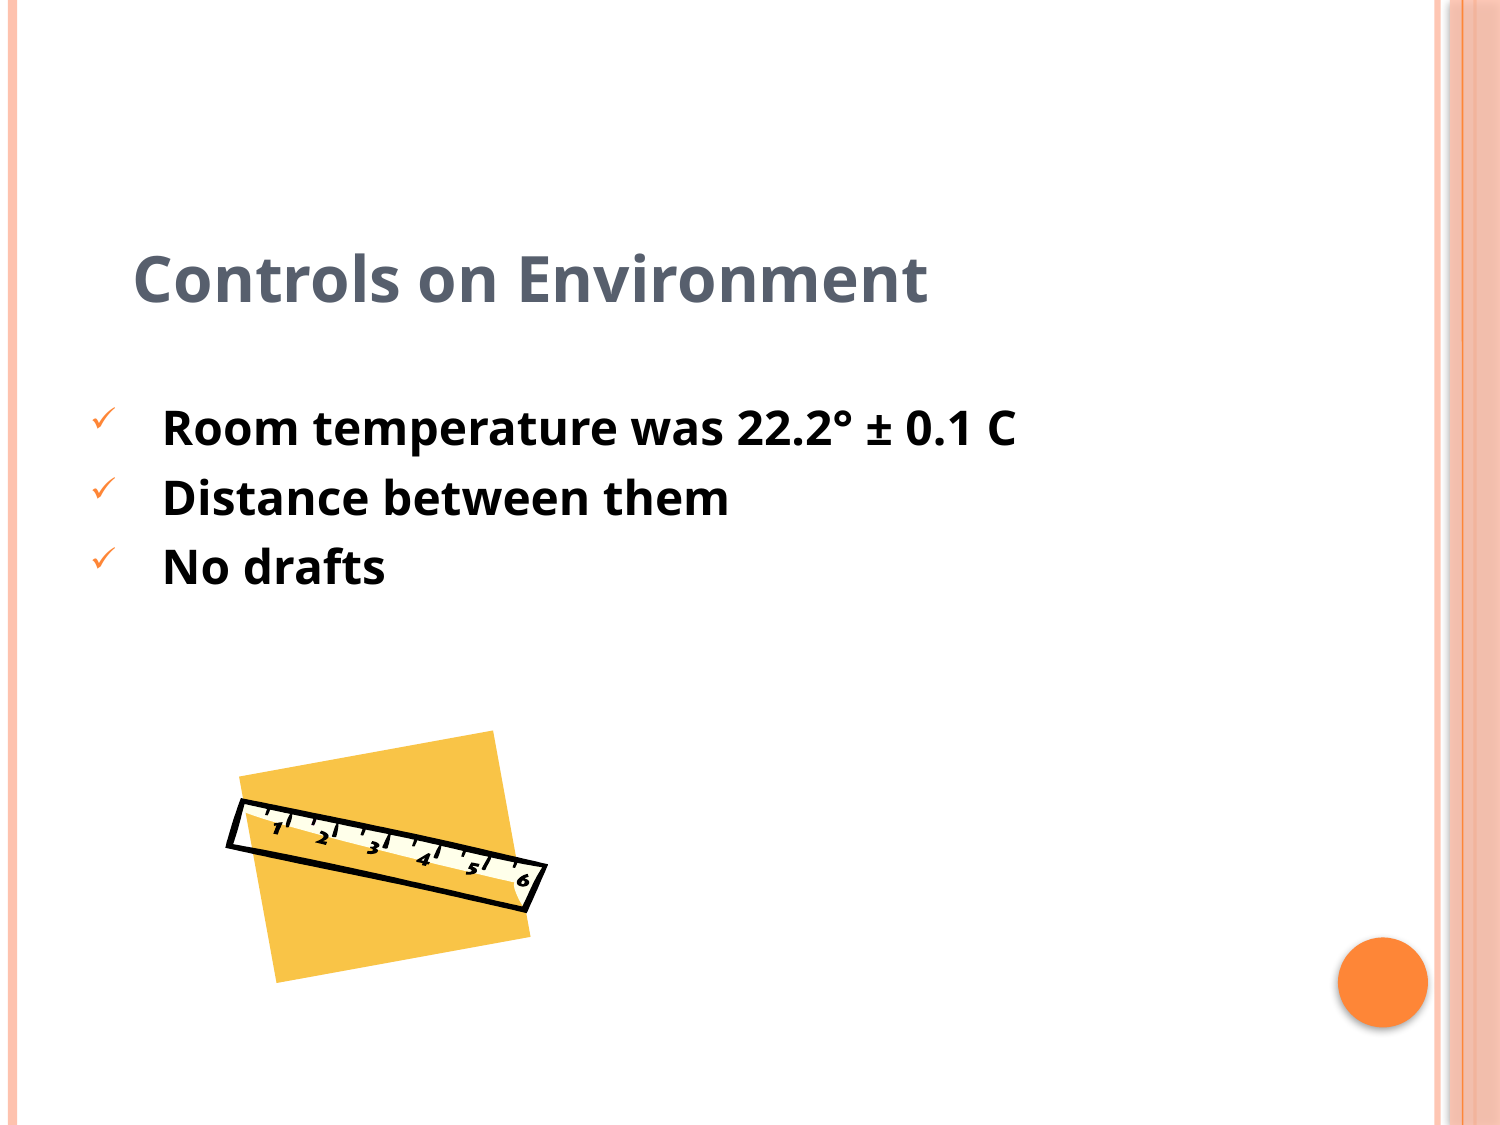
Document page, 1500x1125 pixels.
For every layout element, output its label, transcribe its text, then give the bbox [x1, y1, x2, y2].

list Controls on Environment Room temperature was 22.2° ± 0.1 C Distance between them No drafts [75, 50, 1300, 1038]
picture [228, 750, 545, 962]
